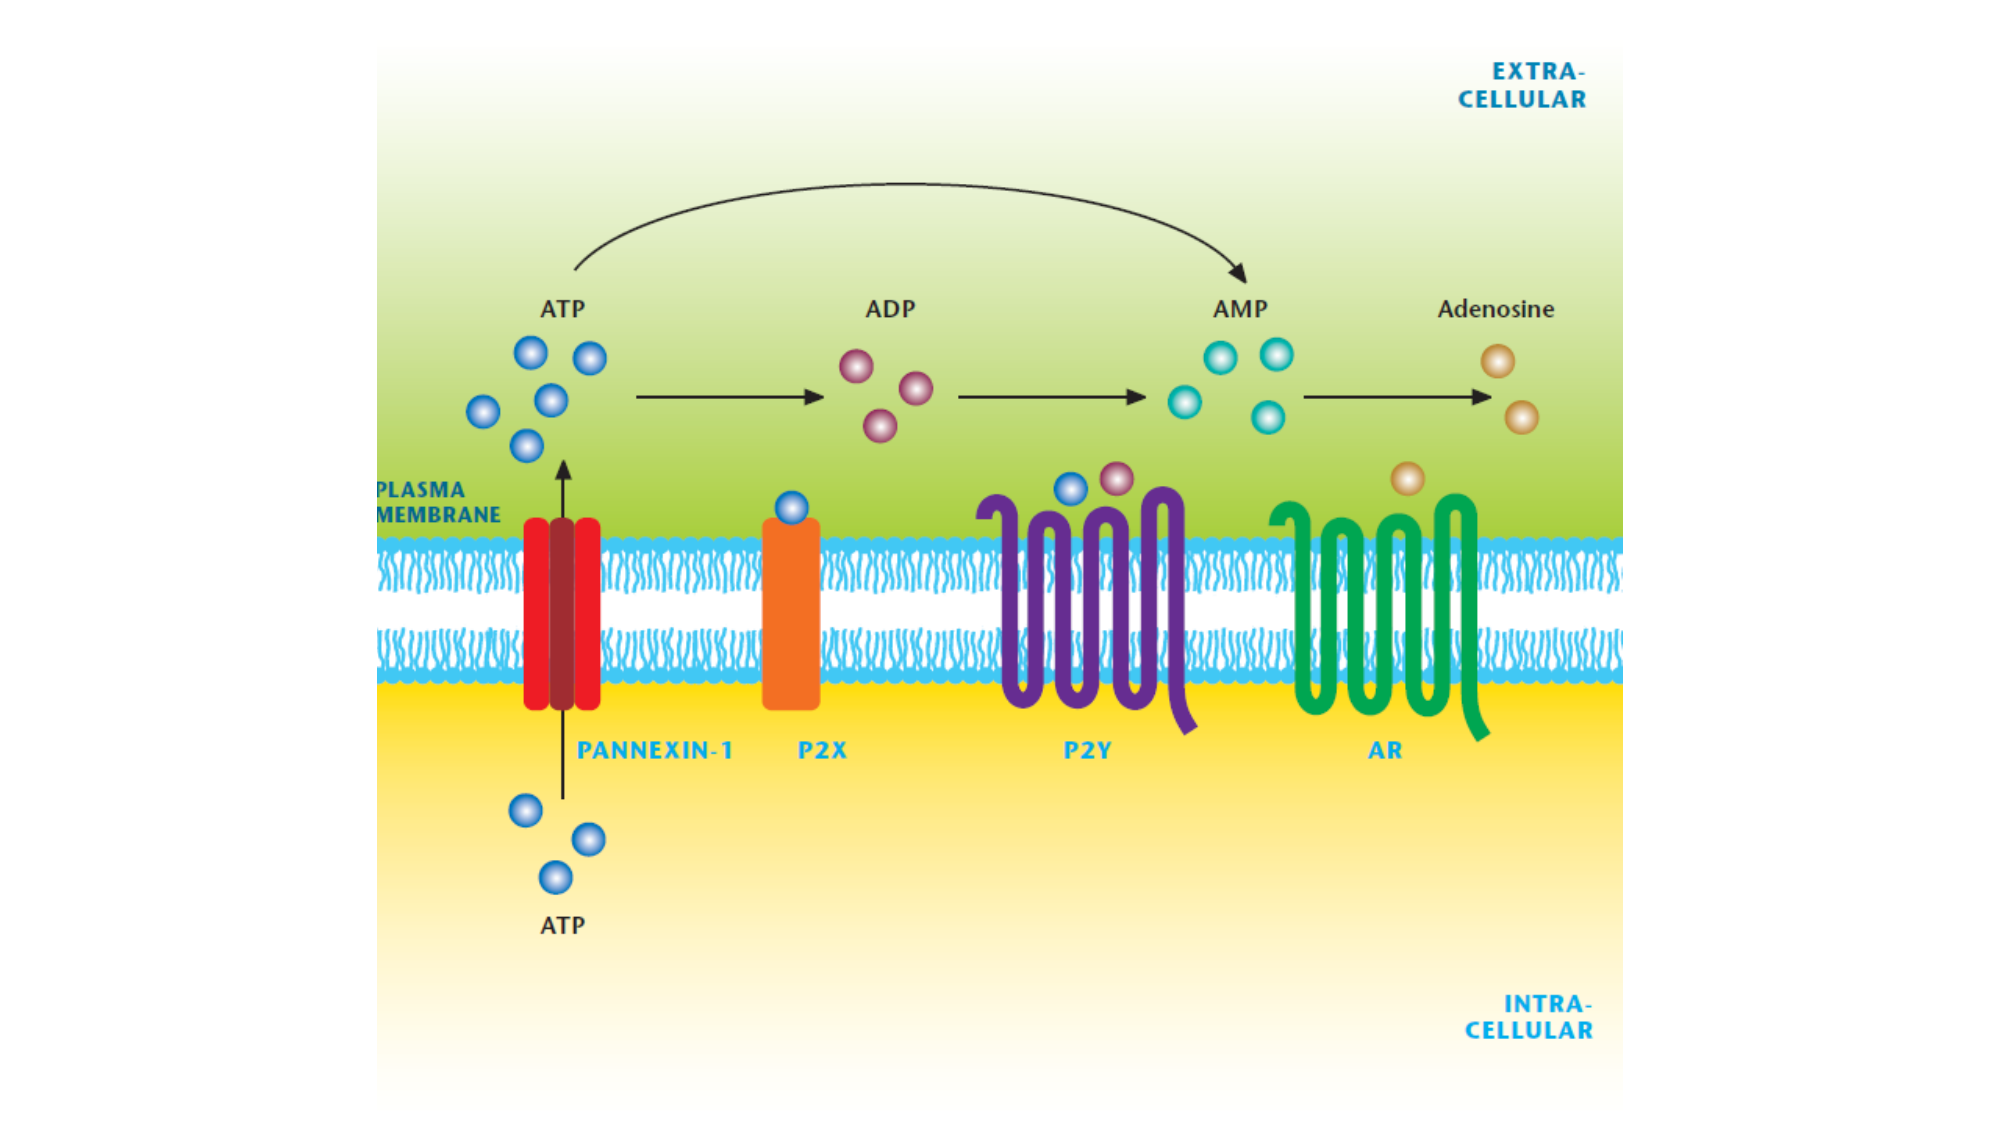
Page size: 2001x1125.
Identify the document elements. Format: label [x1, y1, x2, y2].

picture [377, 14, 1623, 1111]
